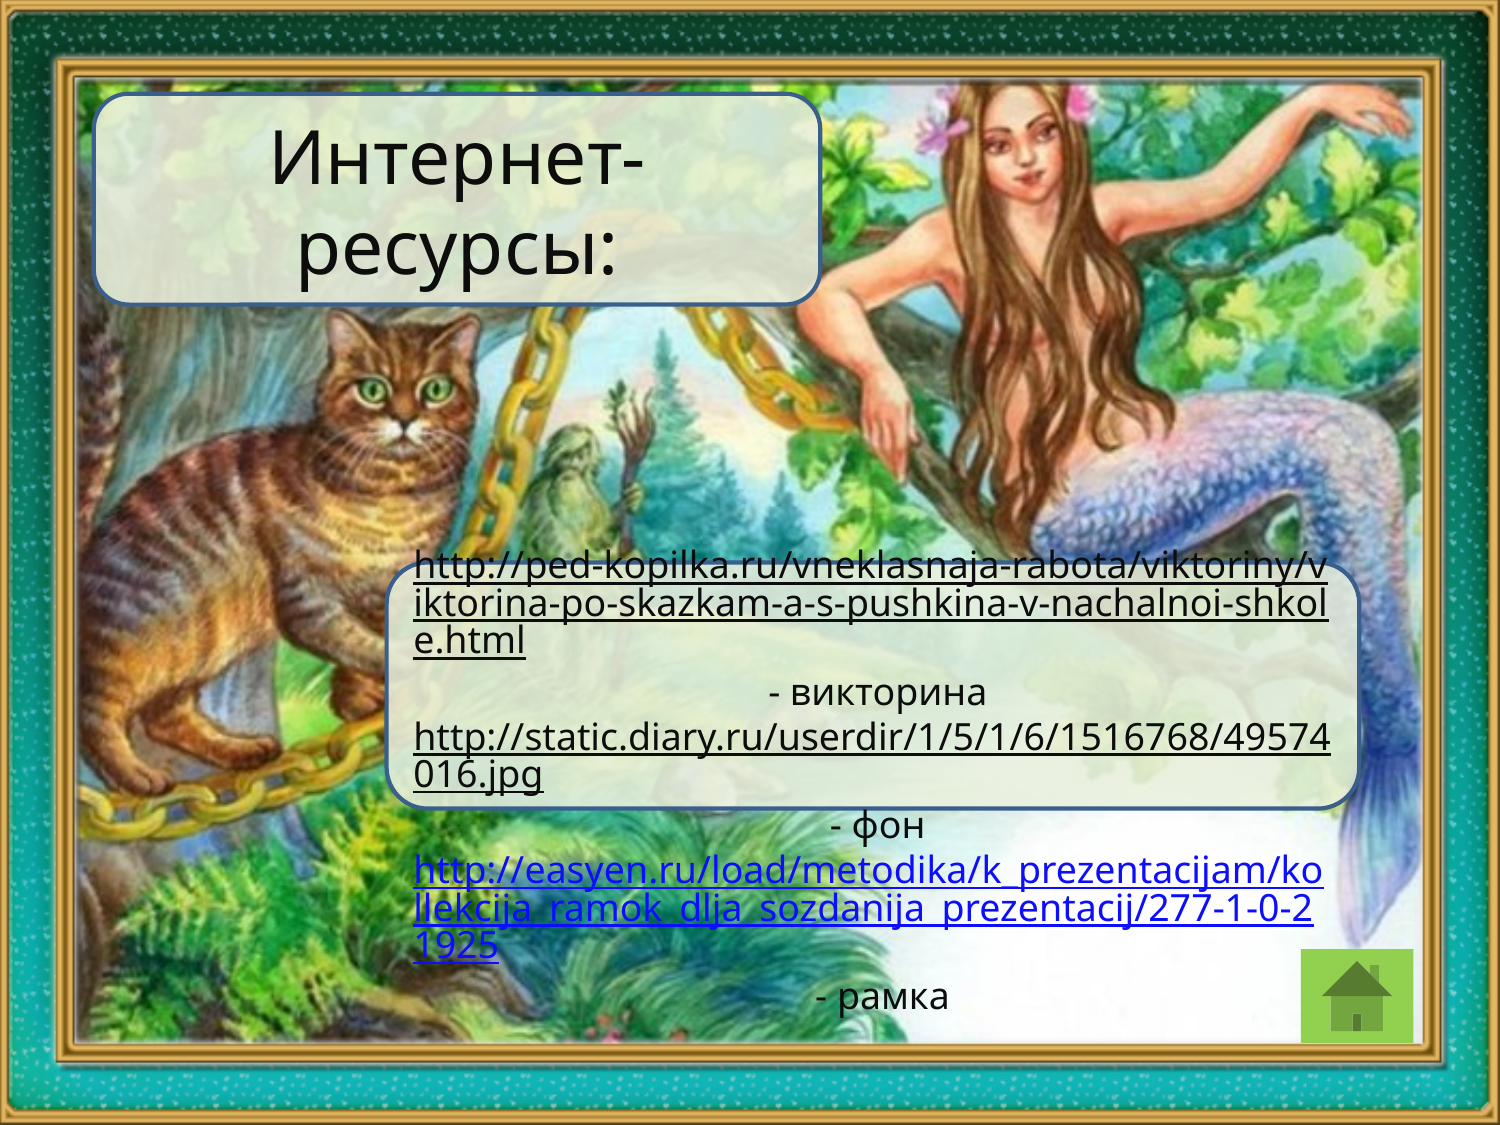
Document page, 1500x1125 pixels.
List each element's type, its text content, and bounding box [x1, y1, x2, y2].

text_box [1299, 947, 1415, 1045]
text_box http://ped-kopilka.ru/vneklasnaja-rabota/viktoriny/viktorina-po-skazkam-a-s-pushkina-v-nachalnoi-shkole.html - викторина http://static.diary.ru/userdir/1/5/1/6/1516768/49574016.jpg - фон http://easyen.ru/load/metodika/k_prezentacijam/kollekcija_ramok_dlja_sozdanija_prezentacij/277-1-0-21925 - рамка [384, 560, 1362, 811]
text_box Интернет- ресурсы: [91, 91, 823, 307]
picture [0, 0, 1500, 1125]
